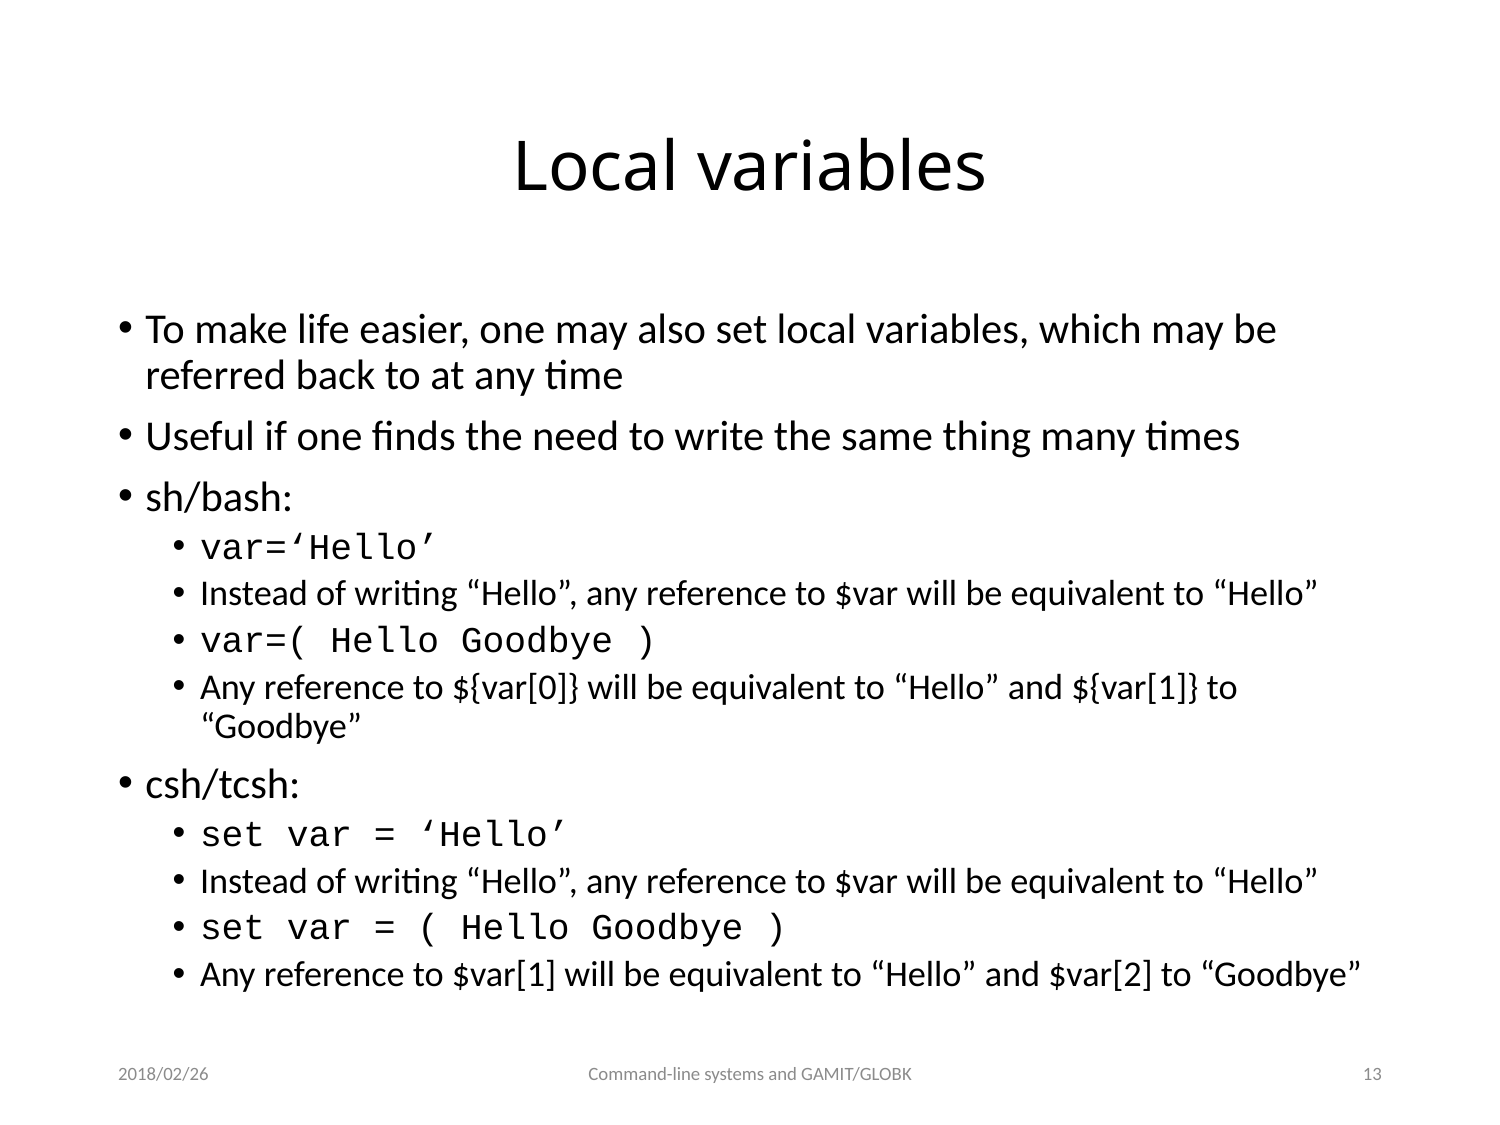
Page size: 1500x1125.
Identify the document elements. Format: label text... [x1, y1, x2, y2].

footer Command-line systems and GAMIT/GLOBK [496, 1042, 1004, 1103]
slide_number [103, 1042, 441, 1103]
list To make life easier, one may also set local variables, which may be referred back to at any time Useful if one finds the need to write the same thing many times sh/bash: var=‘Hello’ Instead of writing “Hello”, any reference to $var will be equivalent to “Hello” var=( Hello Goodbye ) Any reference to ${var[0]} will be equivalent to “Hello” and ${var[1]} to “Goodbye” csh/tcsh: set var = ‘Hello’ Instead of writing “Hello”, any reference to $var will be equivalent to “Hello” set var = ( Hello Goodbye ) Any reference to $var[1] will be equivalent to “Hello” and $var[2] to “Goodbye” [103, 299, 1397, 1014]
slide_number 12 [1059, 1042, 1397, 1103]
title Local variables [103, 59, 1397, 278]
